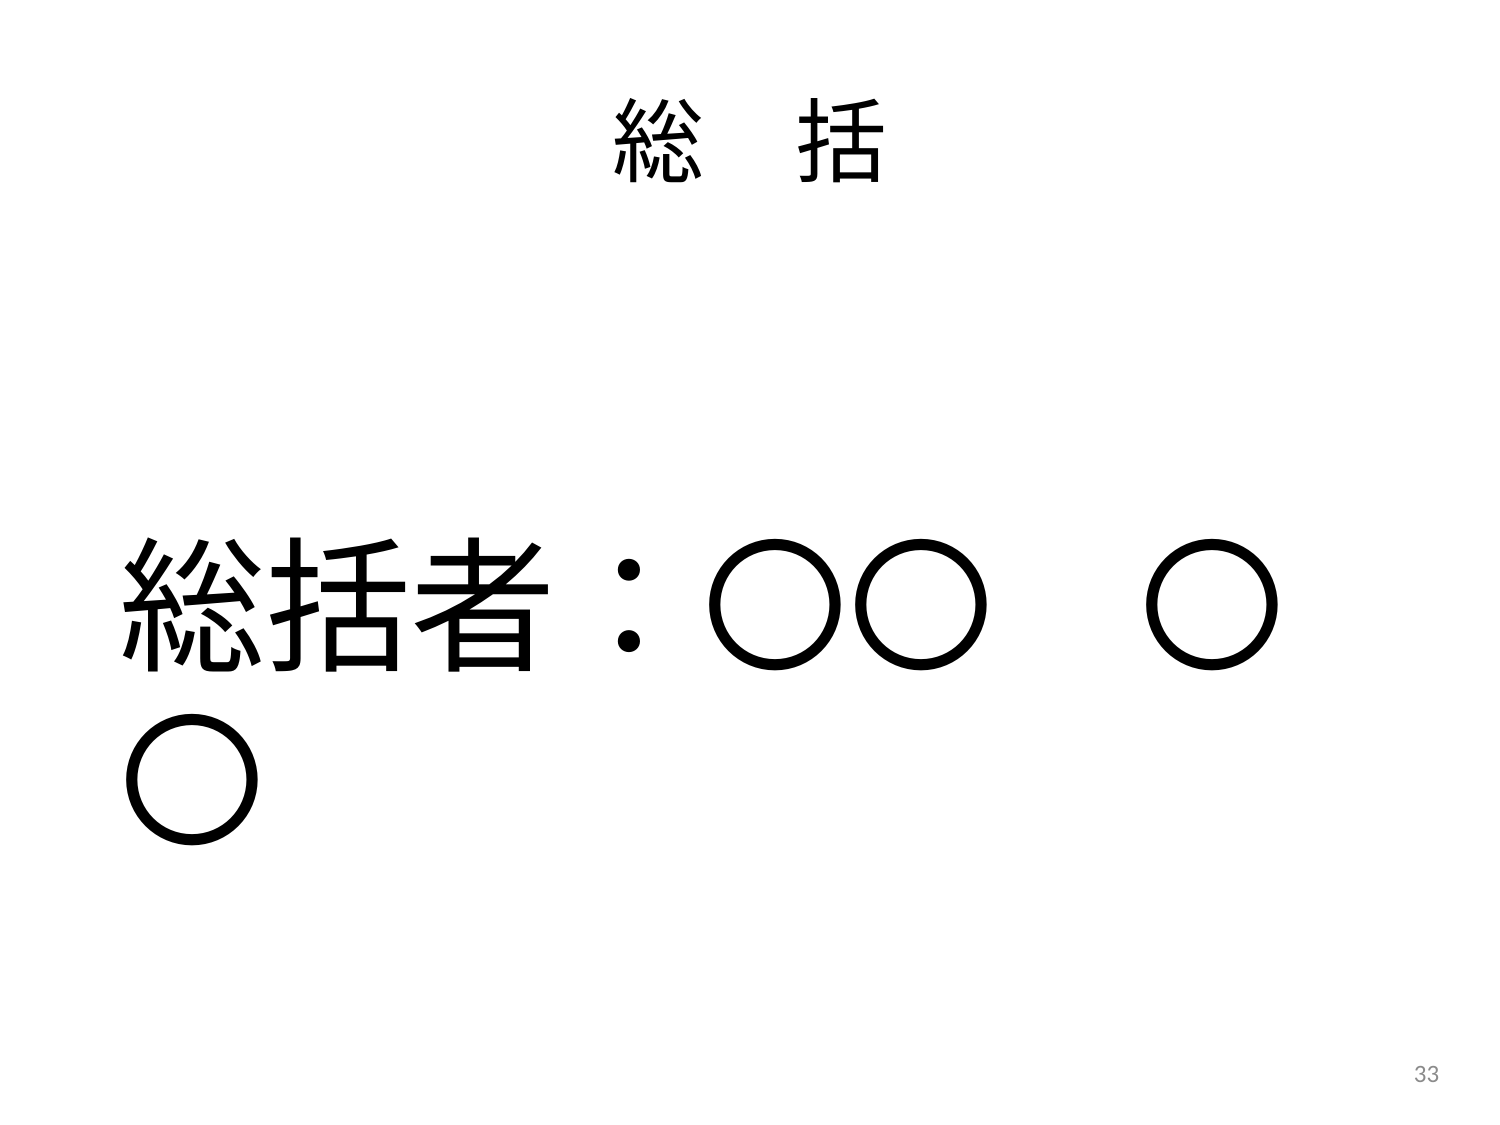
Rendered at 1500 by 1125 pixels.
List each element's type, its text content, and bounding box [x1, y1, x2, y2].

list 総括者：〇〇 〇〇 [29, 303, 1425, 917]
title 総 括 [75, 45, 1425, 233]
slide_number 33 [1104, 1042, 1455, 1103]
